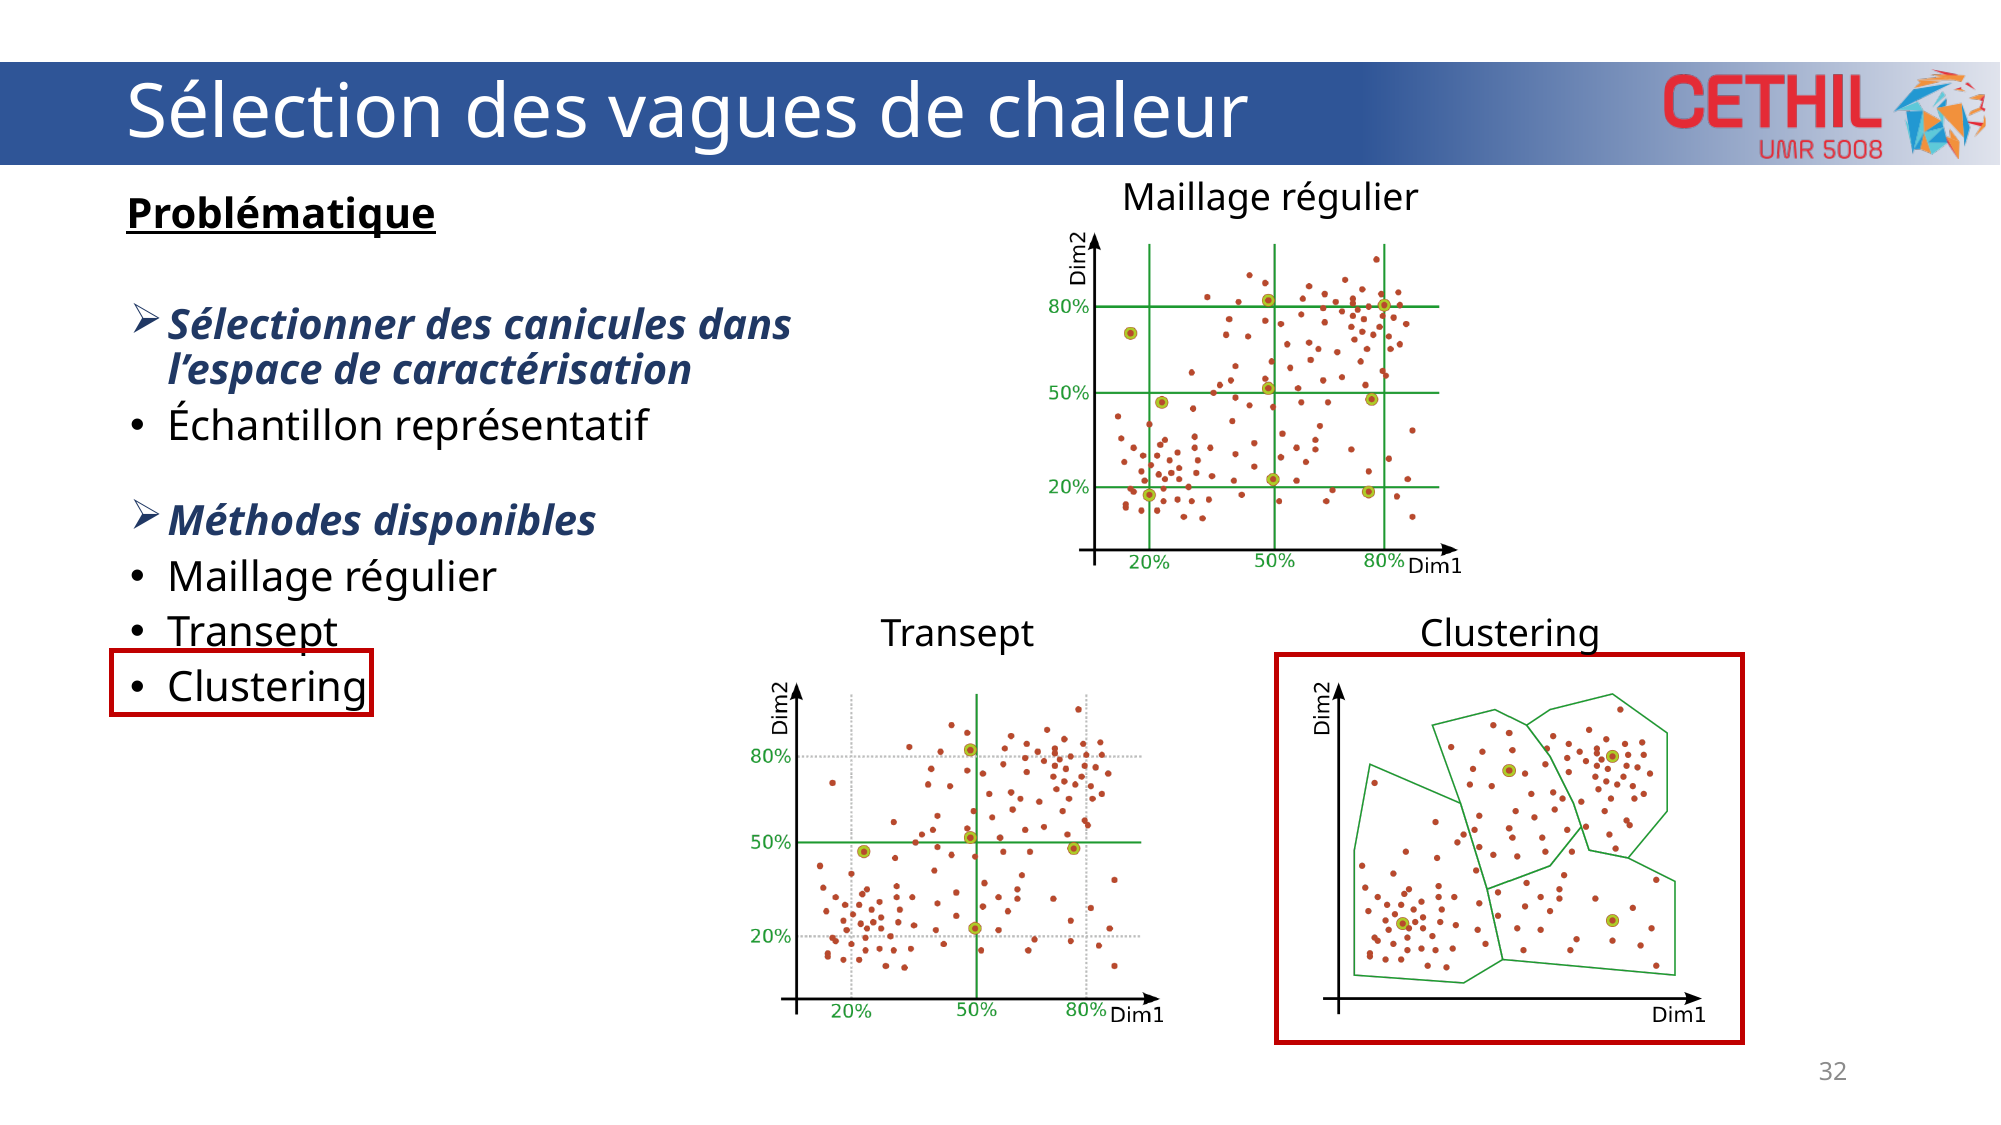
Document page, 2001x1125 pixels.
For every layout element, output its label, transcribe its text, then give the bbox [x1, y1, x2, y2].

list Problématique [111, 184, 1935, 267]
text_box Maillage régulier [1032, 165, 1435, 225]
text_box [1275, 654, 1743, 1044]
text_box Transept [865, 601, 1050, 661]
list Sélectionner des canicules dans l’espace de caractérisation Échantillon représentatif Méthodes disponibles Maillage régulier Transept Clustering [111, 296, 961, 1014]
text_box Clustering [1405, 601, 1616, 661]
slide_number 32 [1412, 1042, 1863, 1103]
picture [1049, 232, 1461, 573]
text_box [110, 649, 373, 715]
picture [1313, 682, 1705, 1022]
title Sélection des vagues de chaleur [111, 42, 1937, 185]
picture [751, 682, 1163, 1022]
